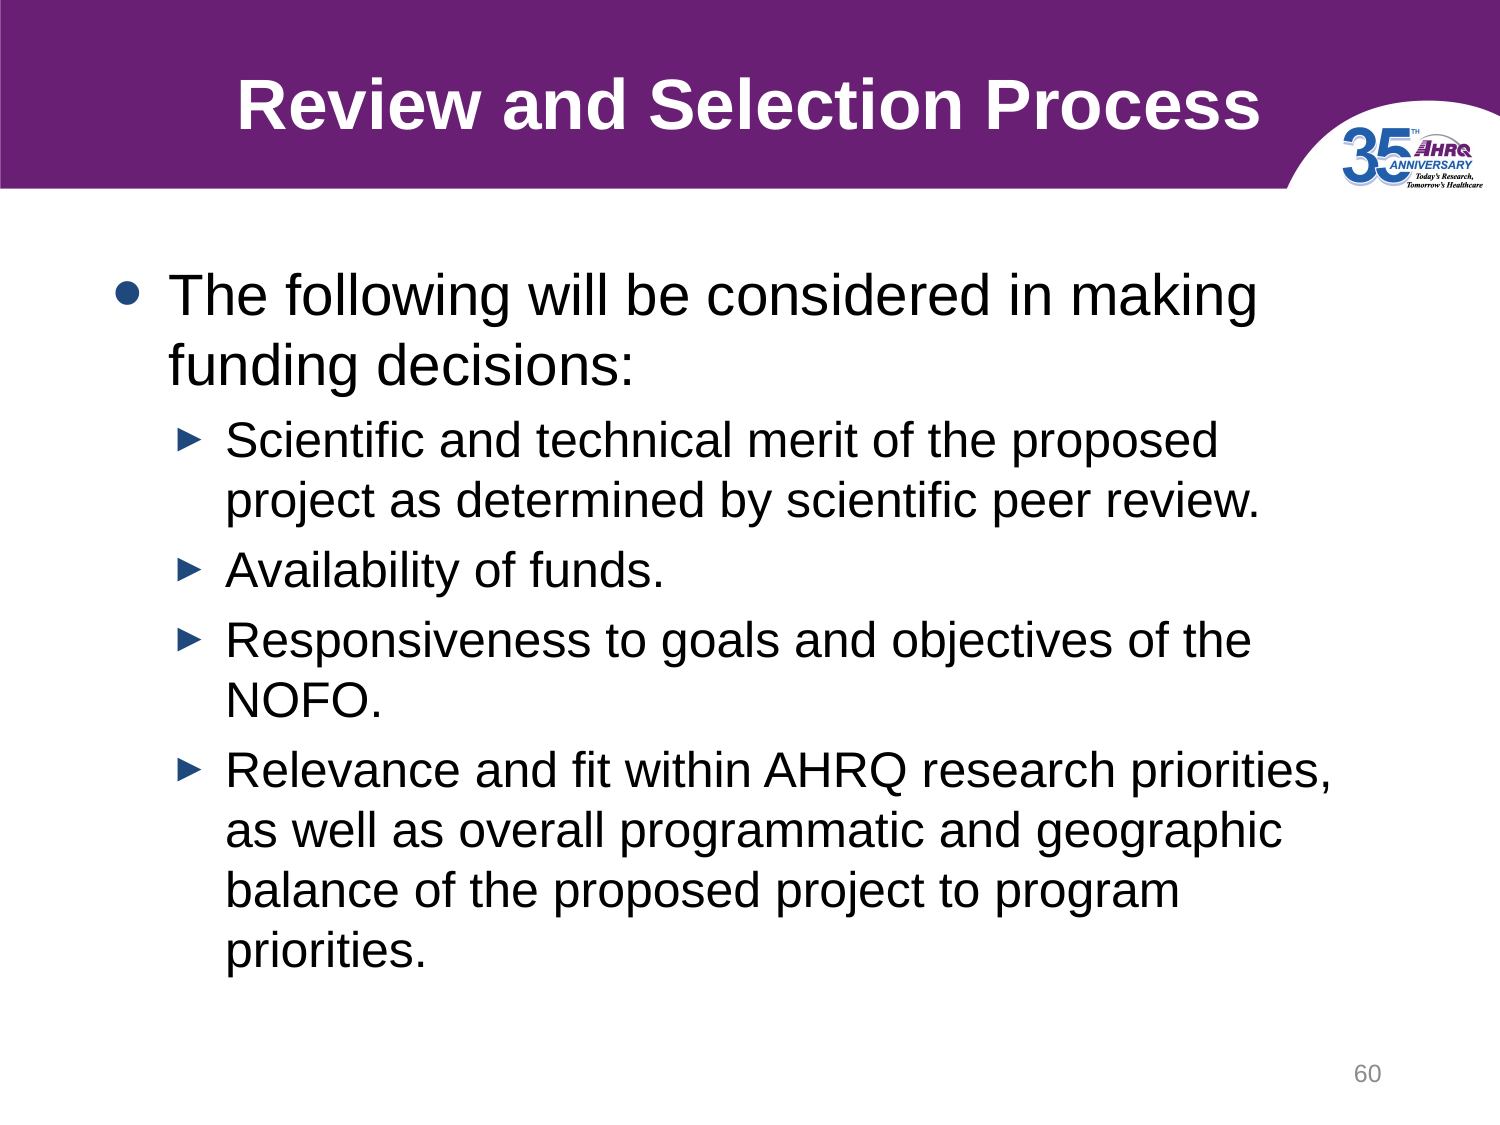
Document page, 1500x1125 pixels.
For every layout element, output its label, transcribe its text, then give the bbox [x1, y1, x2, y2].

slide_number 60 [1059, 1042, 1397, 1103]
list The following will be considered in making funding decisions: Scientific and technical merit of the proposed project as determined by scientific peer review. Availability of funds. Responsiveness to goals and objectives of the NOFO. Relevance and fit within AHRQ research priorities, as well as overall programmatic and geographic balance of the proposed project to program priorities. [97, 249, 1397, 993]
picture [0, 0, 1500, 1125]
title Review and Selection Process [206, 50, 1294, 152]
